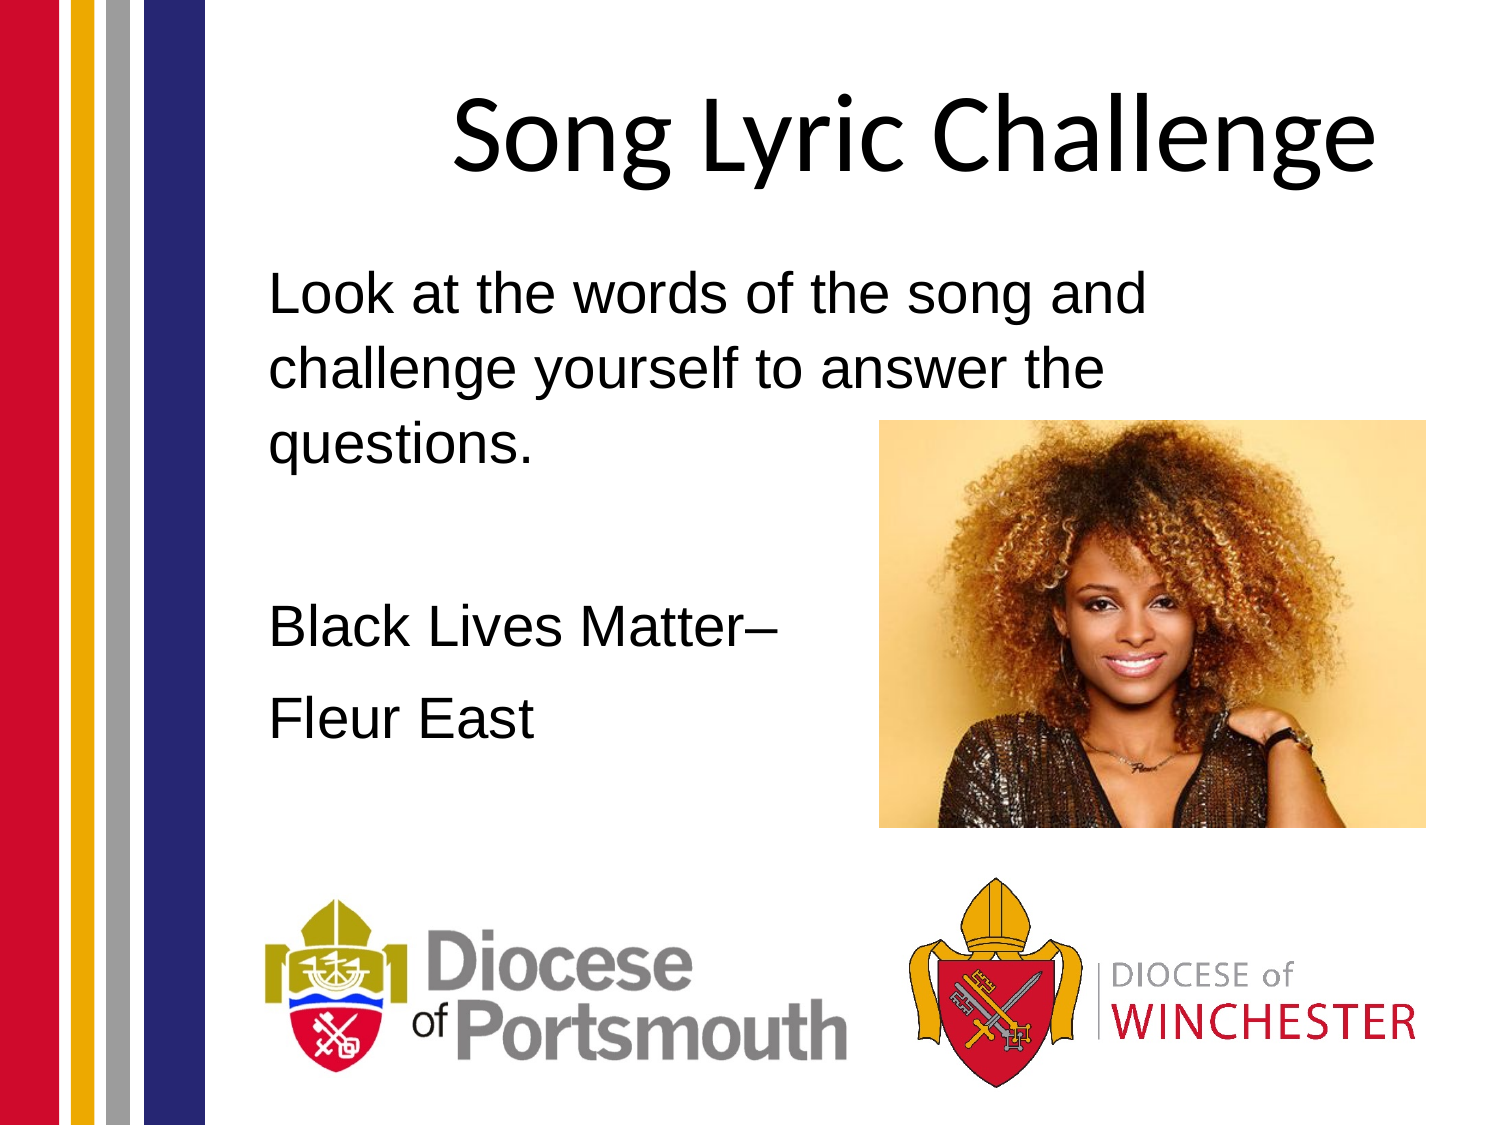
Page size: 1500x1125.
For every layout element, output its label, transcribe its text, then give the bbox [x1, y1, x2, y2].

text_box Look at the words of the song and challenge yourself to answer the questions. Black Lives Matter– Fleur East [253, 243, 1388, 758]
picture [253, 893, 857, 1078]
picture [879, 867, 1436, 1098]
picture [879, 420, 1426, 828]
title Song Lyric Challenge [265, 0, 1500, 202]
